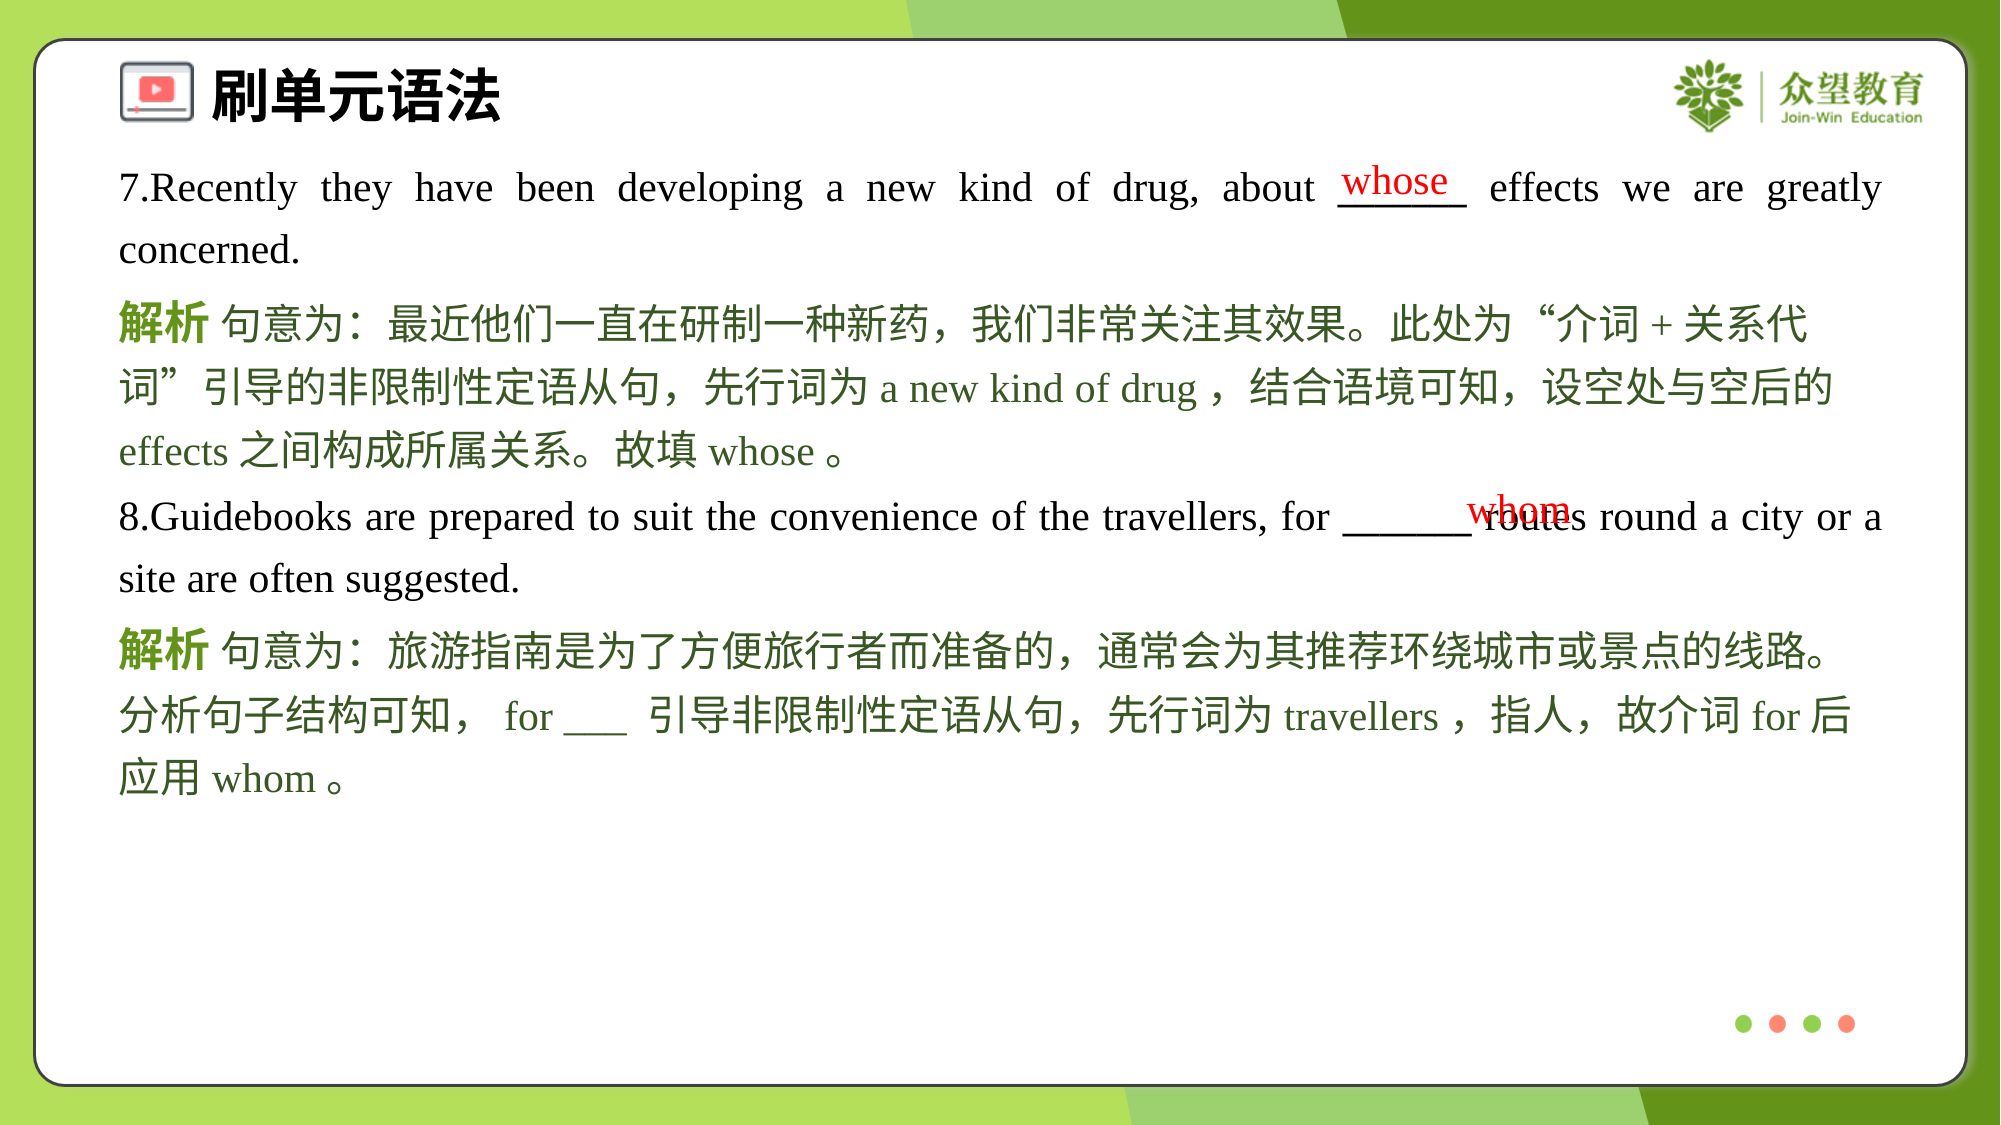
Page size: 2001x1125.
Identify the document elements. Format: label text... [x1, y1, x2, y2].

text_box 8.Guidebooks are prepared to suit the convenience of the travellers, for _______ routes round a city or a site are often suggested. [118, 475, 1883, 596]
text_box 解析 句意为：旅游指南是为了方便旅行者而准备的，通常会为其推荐环绕城市或景点的线路。分析句子结构可知，for ___ 引导非限制性定语从句，先行词为travellers，指人，故介词for后应用whom。 [118, 607, 1883, 797]
text_box whose [1337, 140, 1453, 199]
picture [0, 0, 2000, 1125]
text_box whom [1462, 469, 1576, 528]
text_box 解析 句意为：最近他们一直在研制一种新药，我们非常关注其效果。此处为“介词+关系代词”引导的非限制性定语从句，先行词为a new kind of drug，结合语境可知，设空处与空后的effects之间构成所属关系。故填whose。 [118, 279, 1883, 469]
text_box 7.Recently they have been developing a new kind of drug, about _______ effects we are greatly concerned. [118, 146, 1883, 267]
